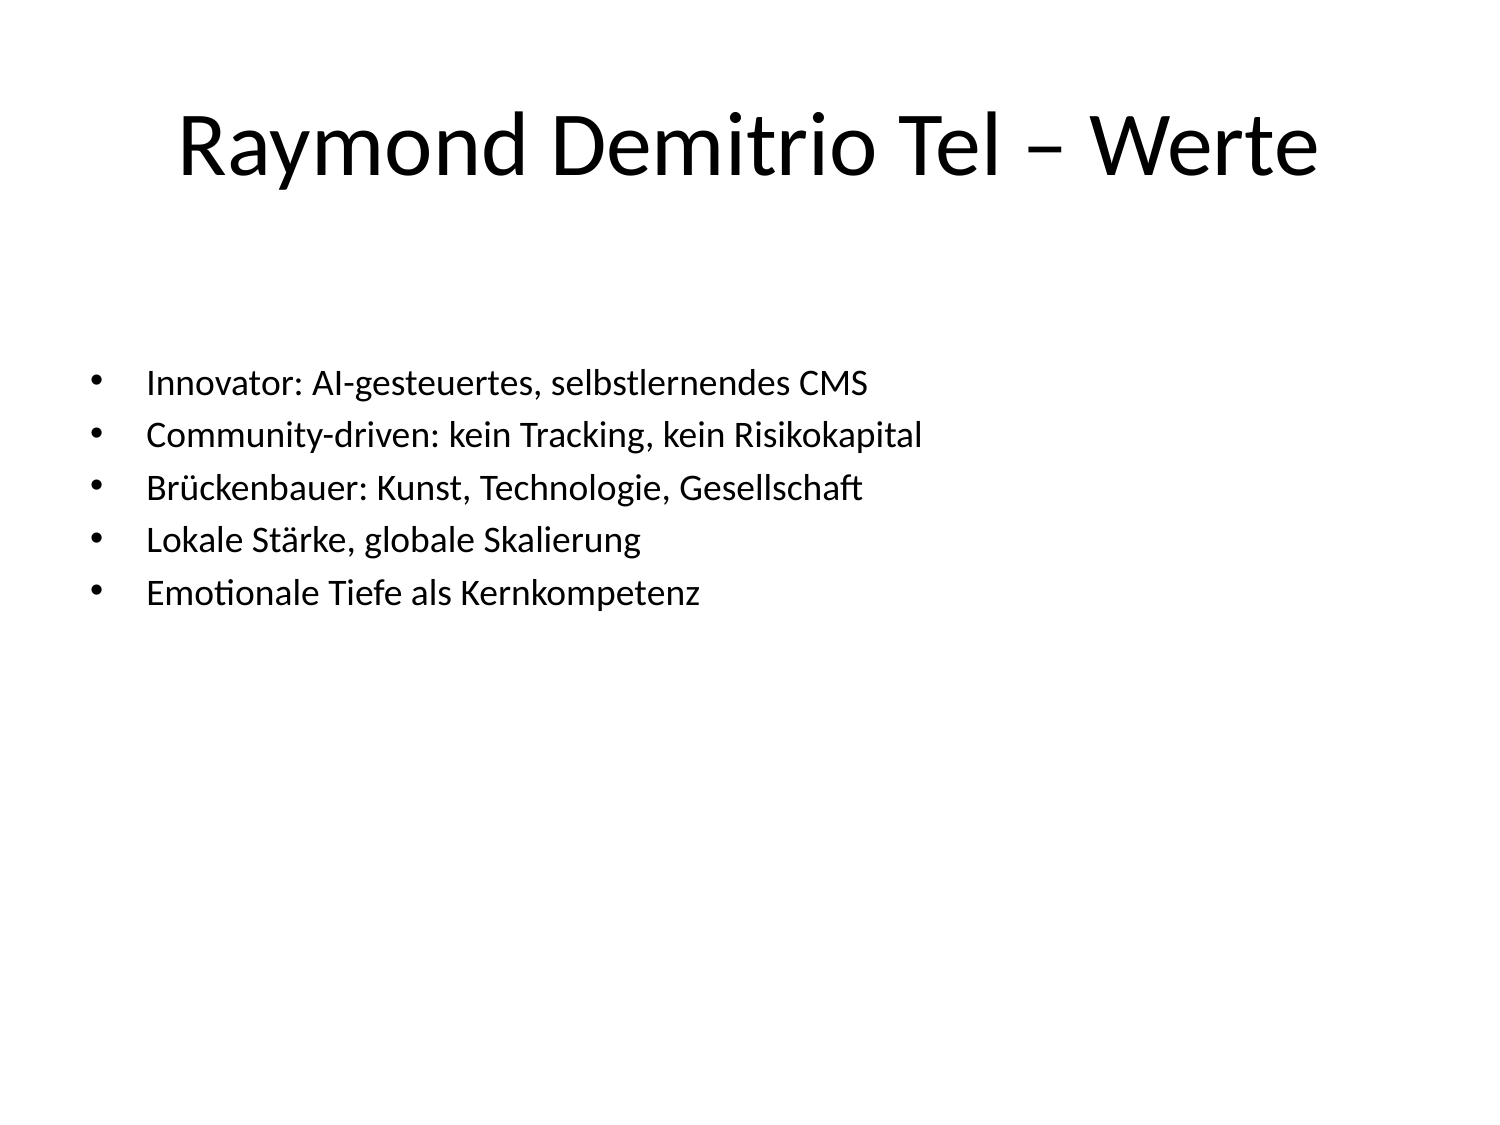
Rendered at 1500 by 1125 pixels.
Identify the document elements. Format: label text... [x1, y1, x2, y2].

title Raymond Demitrio Tel – Werte [75, 45, 1425, 233]
list Innovator: AI-gesteuertes, selbstlernendes CMS Community-driven: kein Tracking, kein Risikokapital Brückenbauer: Kunst, Technologie, Gesellschaft Lokale Stärke, globale Skalierung Emotionale Tiefe als Kernkompetenz [75, 262, 1425, 1005]
